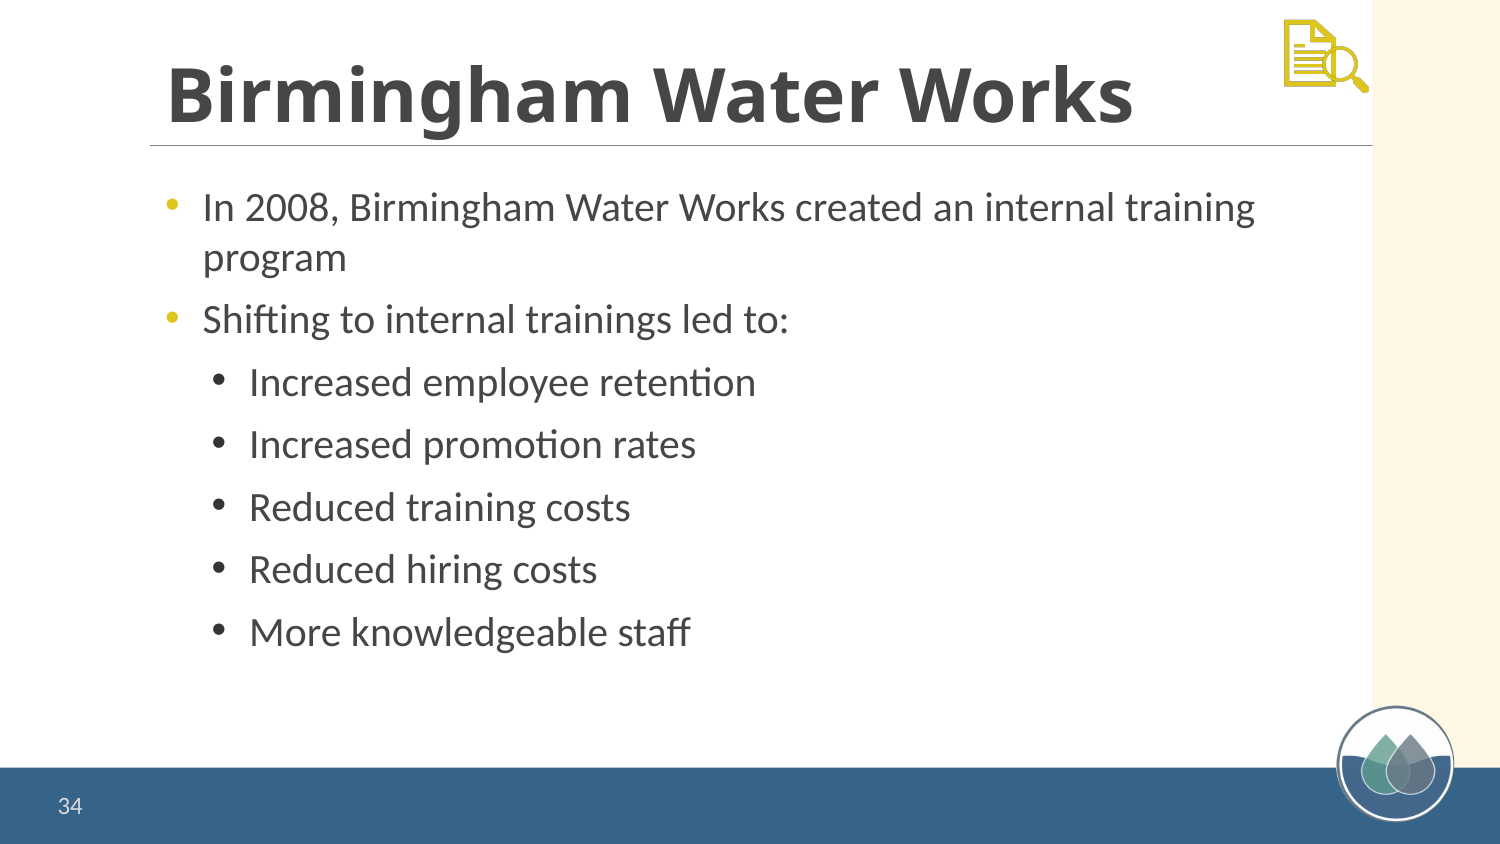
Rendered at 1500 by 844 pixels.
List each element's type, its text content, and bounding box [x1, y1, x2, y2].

slide_number 34 [16, 782, 124, 828]
picture [1270, 13, 1350, 21]
list In 2008, Birmingham Water Works created an internal training program Shifting to internal trainings led to: Increased employee retention Increased promotion rates Reduced training costs Reduced hiring costs More knowledgeable staff [150, 171, 1373, 760]
title Birmingham Water Works [150, 21, 1373, 146]
